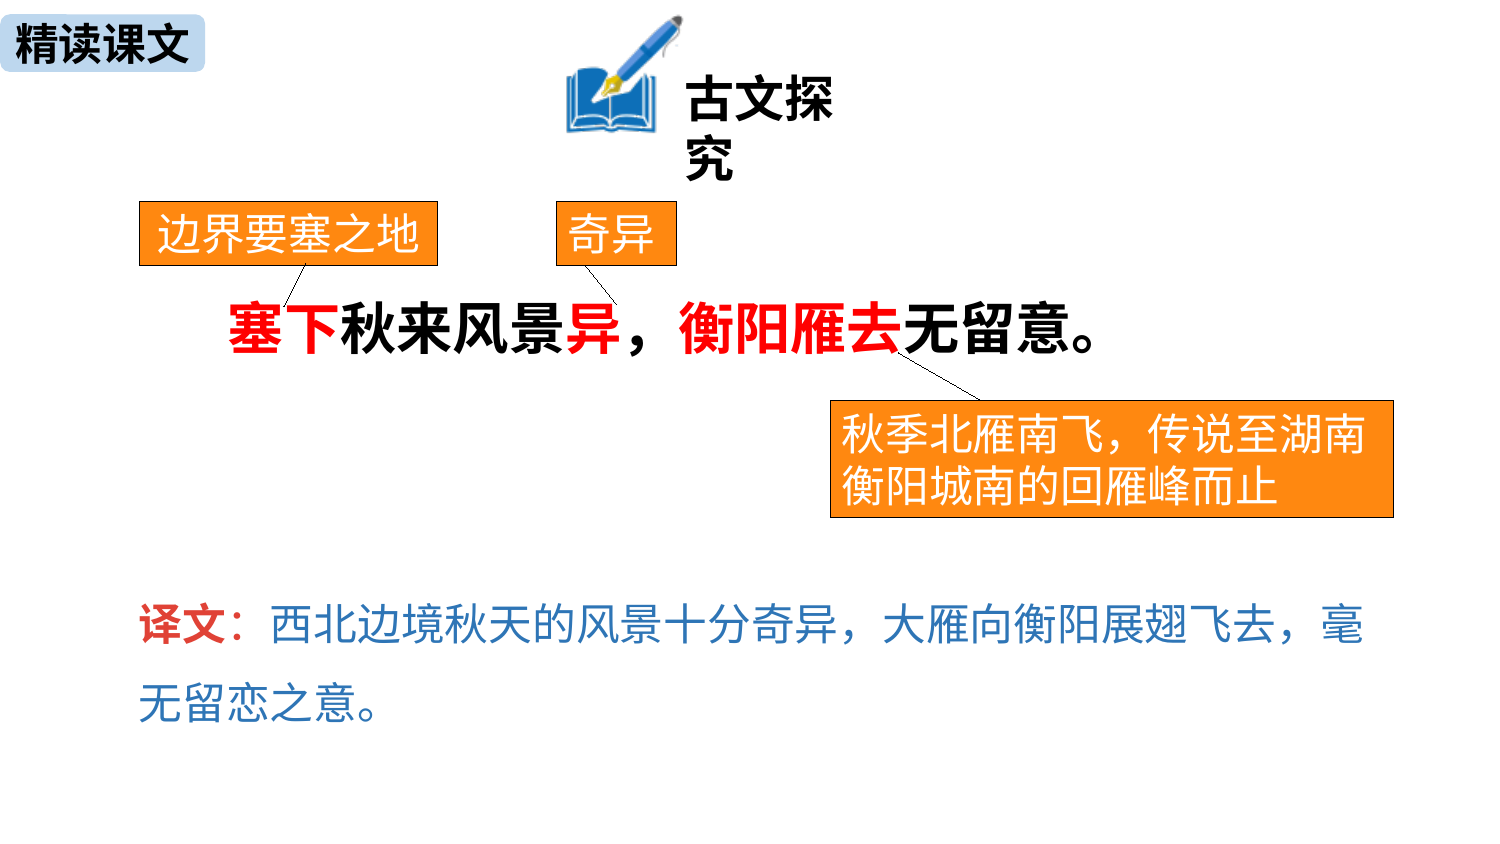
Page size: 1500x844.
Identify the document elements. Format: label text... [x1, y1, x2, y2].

text_box 古文探究 [689, 57, 900, 137]
text_box 边界要塞之地 [139, 201, 438, 307]
text_box 秋季北雁南飞，传说至湖南衡阳城南的回雁峰而止 [830, 352, 1394, 518]
text_box 译文：西北边境秋天的风景十分奇异，大雁向衡阳展翅飞去，毫无留恋之意。 [127, 565, 1394, 734]
text_box 奇异 [556, 201, 677, 305]
text_box 精读课文 [0, 13, 207, 73]
picture [556, 12, 689, 141]
text_box 塞下秋来风景异，衡阳雁去无留意。 [216, 287, 1228, 367]
